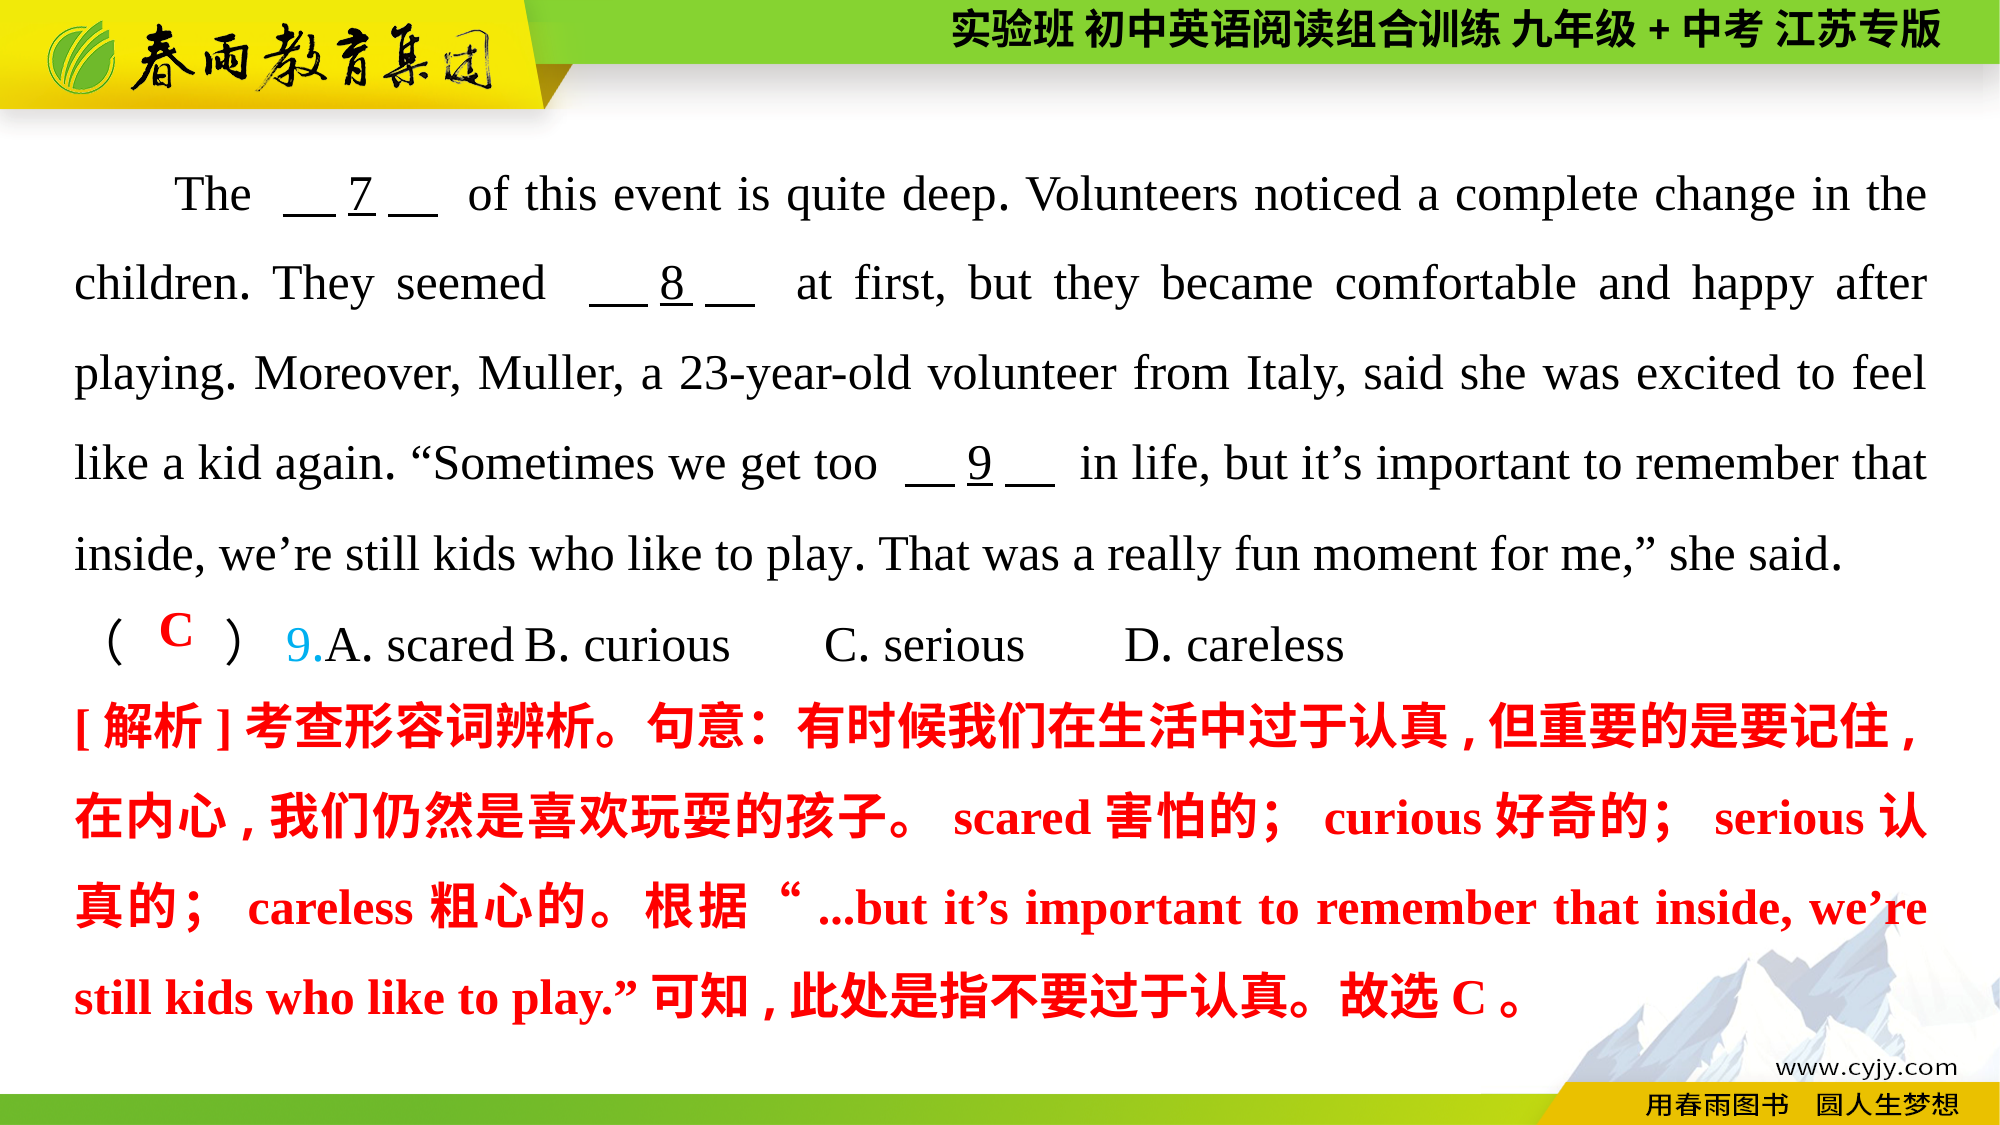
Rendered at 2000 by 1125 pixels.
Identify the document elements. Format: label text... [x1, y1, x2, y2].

picture [0, 0, 2000, 1125]
text_box C [143, 588, 210, 656]
text_box （ ）9.A. scared B. curious C. serious D. careless [59, 574, 1944, 656]
text_box [解析]考查形容词辨析。句意：有时候我们在生活中过于认真,但重要的是要记住,在内心,我们仍然是喜欢玩耍的孩子。scared害怕的；curious好奇的；serious认真的；careless粗心的。根据“...but it’s important to remember that inside, we’re still kids who like to play.”可知,此处是指不要过于认真。故选C。 [59, 656, 1944, 1032]
list The 7 of this event is quite deep. Volunteers noticed a complete change in the children. They seemed 8 at first, but they became comfortable and happy after playing. Moreover, Muller, a 23-year-old volunteer from Italy, said she was excited to feel like a kid again. “Sometimes we get too 9 in life, but it’s important to remember that inside, we’re still kids who like to play. That was a really fun moment for me,” she said. [59, 122, 1944, 574]
